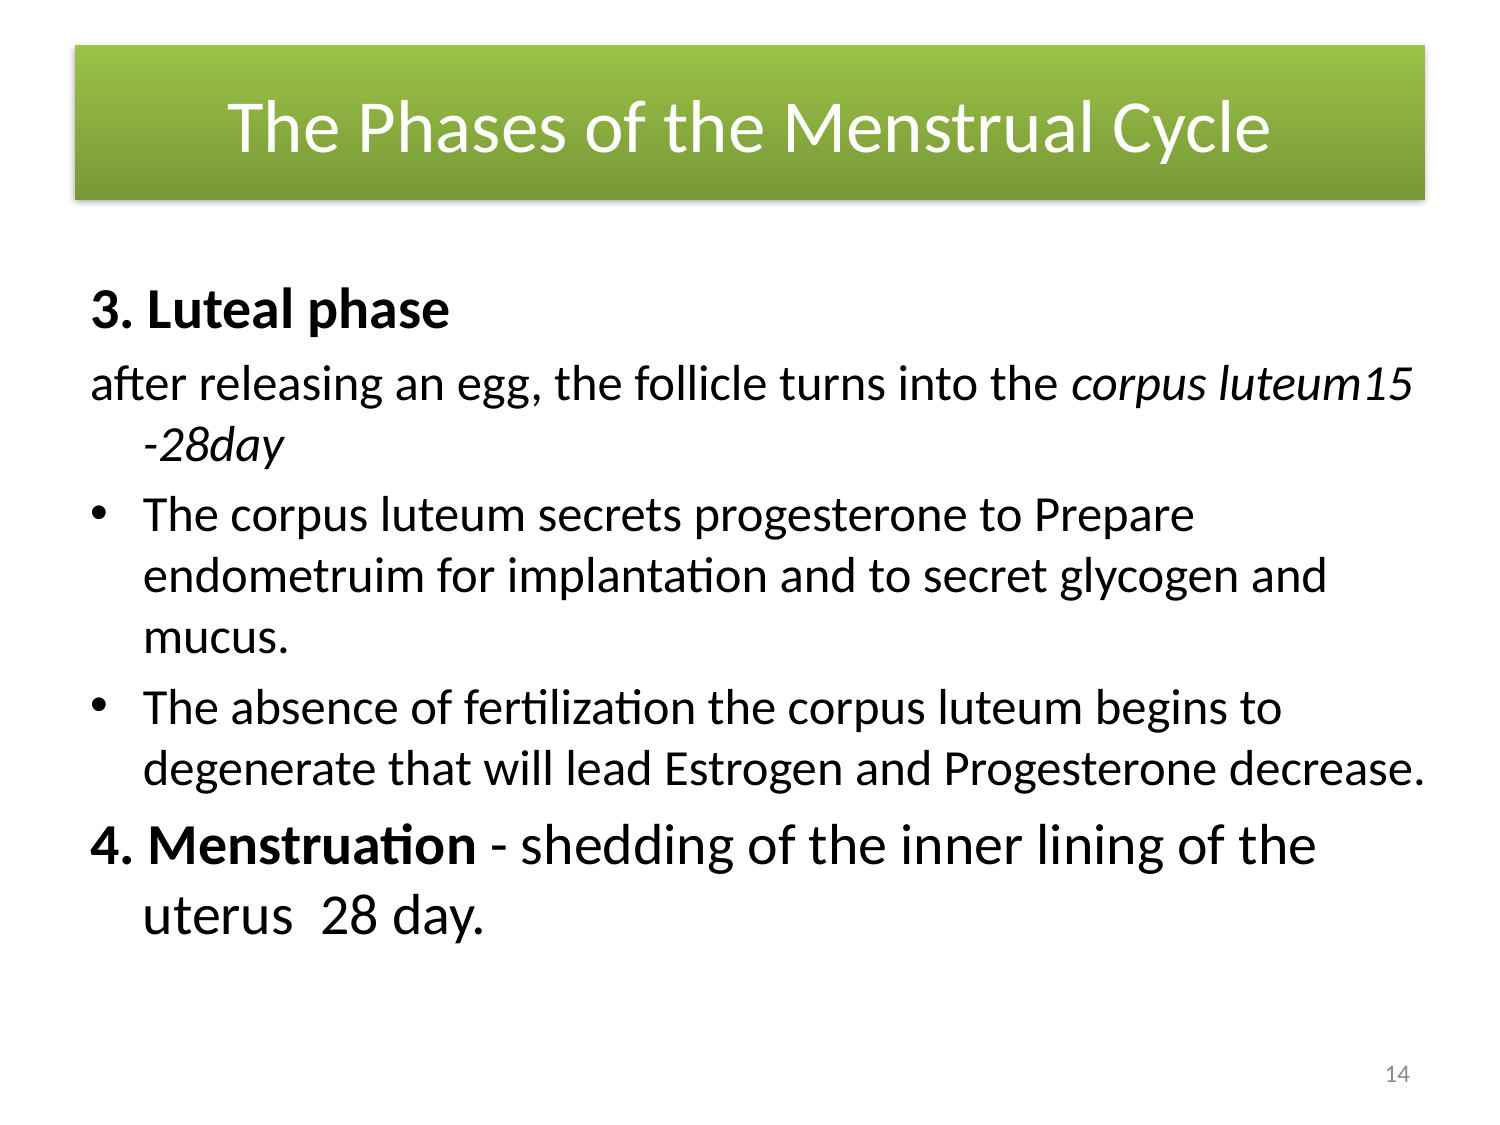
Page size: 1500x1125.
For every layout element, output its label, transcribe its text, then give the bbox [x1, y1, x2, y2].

slide_number 14 [1074, 1042, 1425, 1103]
title The Phases of the Menstrual Cycle [75, 45, 1425, 200]
list 3. Luteal phase after releasing an egg, the follicle turns into the corpus luteum15 -28day The corpus luteum secrets progesterone to Prepare endometruim for implantation and to secret glycogen and mucus. The absence of fertilization the corpus luteum begins to degenerate that will lead Estrogen and Progesterone decrease. 4. Menstruation - shedding of the inner lining of the uterus 28 day. [75, 262, 1450, 1005]
